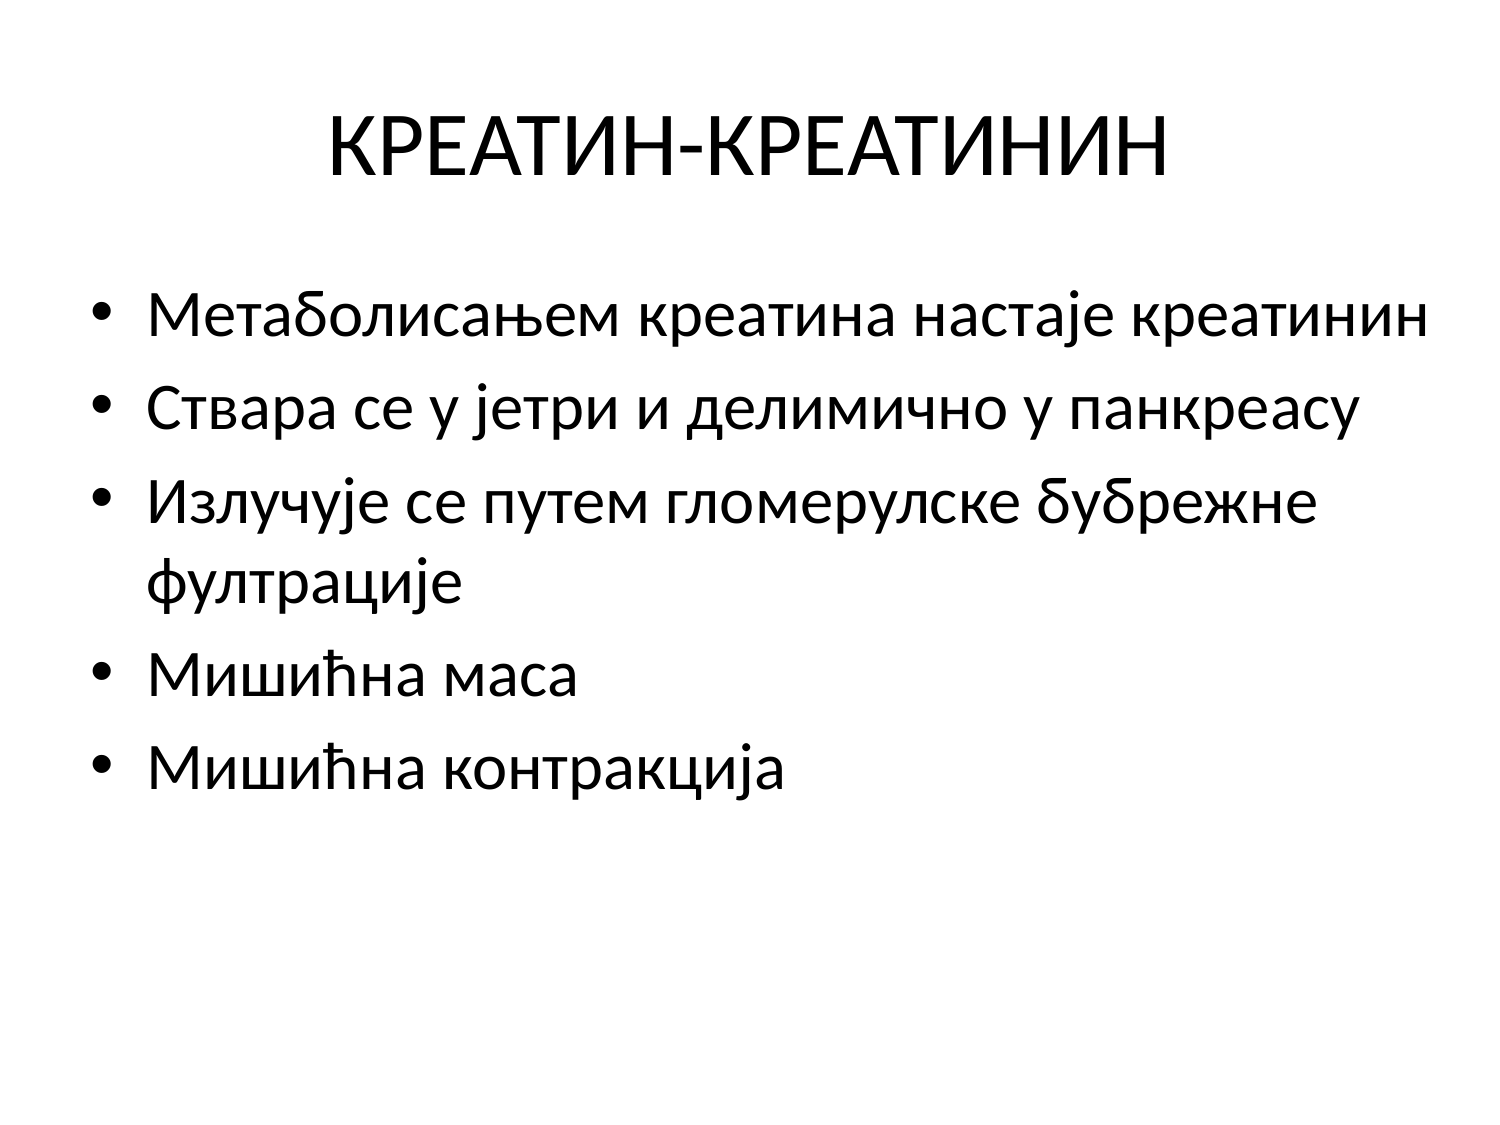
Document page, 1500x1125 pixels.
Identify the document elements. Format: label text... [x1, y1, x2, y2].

list Метаболисањем креатина настаје креатинин Ствара се у јетри и делимично у панкреасу Излучује се путем гломерулске бубрежне фултрације Мишићна маса Мишићна контракција [75, 262, 1471, 1005]
title КРЕАТИН-КРЕАТИНИН [75, 45, 1425, 233]
